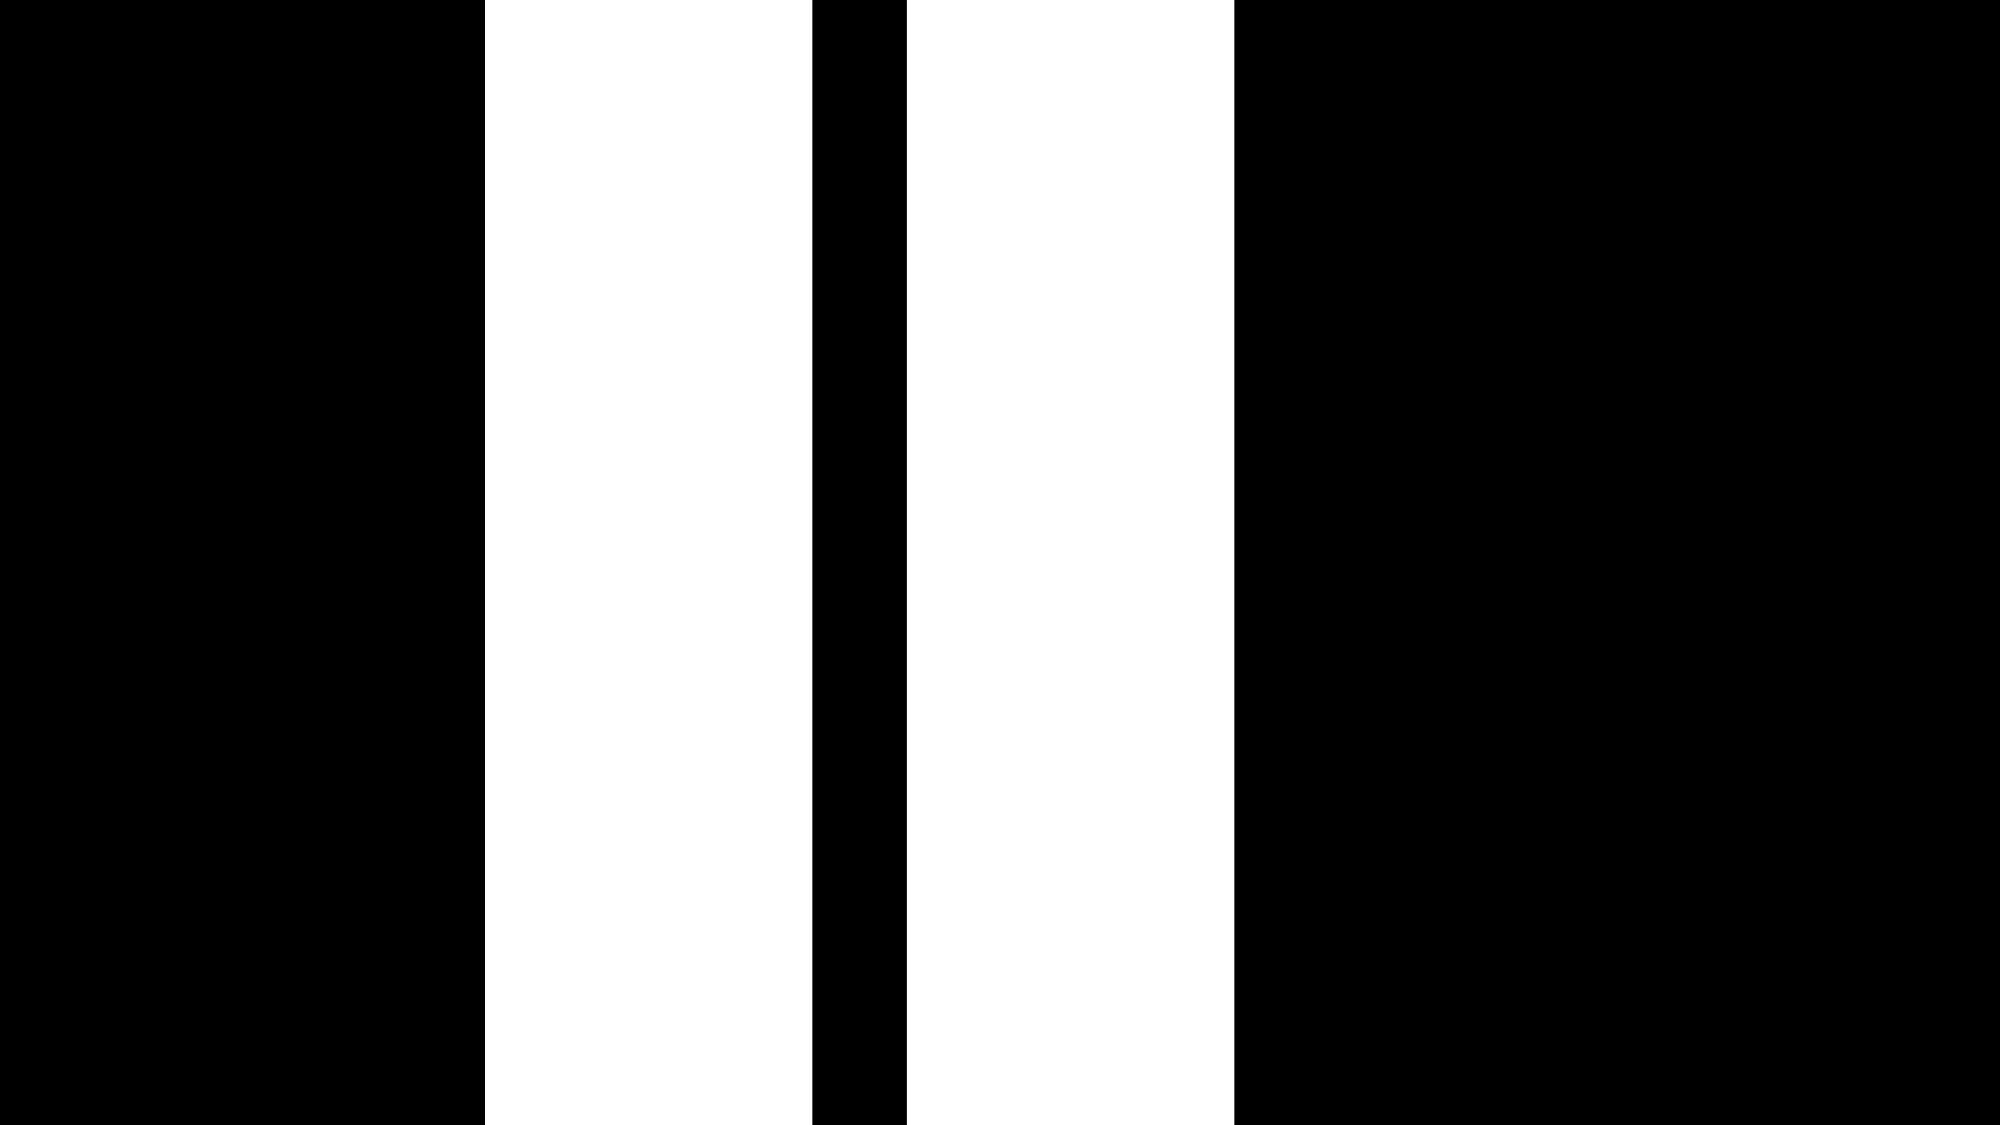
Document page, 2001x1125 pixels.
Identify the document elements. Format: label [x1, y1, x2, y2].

text_box [483, 0, 814, 1125]
text_box [905, 0, 1236, 1125]
